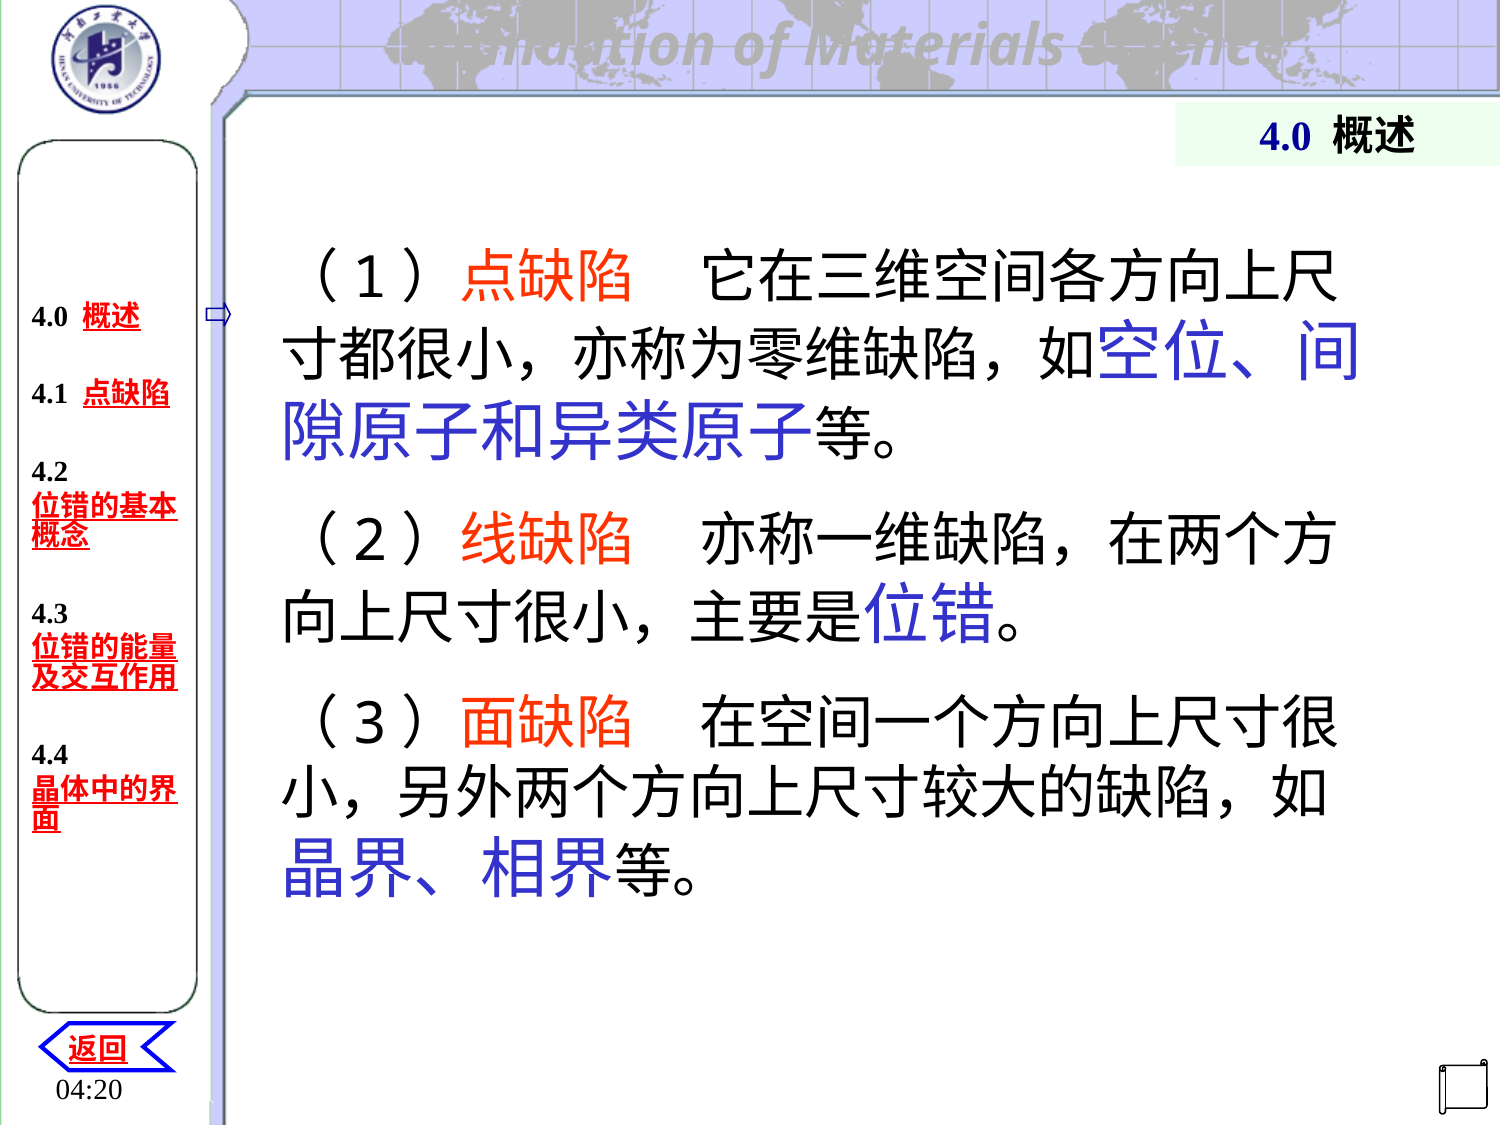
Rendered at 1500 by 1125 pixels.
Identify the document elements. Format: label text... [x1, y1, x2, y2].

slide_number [40, 1062, 204, 1125]
text_box [206, 302, 231, 327]
footer 机电工程学院 [1021, 1058, 1497, 1125]
text_box 4.0 概述 4.1 点缺陷 4.2 位错的基本概念 4.3 位错的能量及交互作用 4.4晶体中的界面 [16, 219, 195, 797]
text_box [40, 1022, 172, 1074]
text_box [1439, 1059, 1488, 1114]
text_box 4.0 概述 [1175, 101, 1500, 166]
text_box （1）点缺陷 它在三维空间各方向上尺寸都很小，亦称为零维缺陷，如空位、间隙原子和异类原子等。 （2）线缺陷 亦称一维缺陷，在两个方向上尺寸很小，主要是位错。 （3）面缺陷 在空间一个方向上尺寸很小，另外两个方向上尺寸较大的缺陷，如晶界、相界等。 [265, 231, 1400, 913]
picture [0, 0, 1500, 1125]
